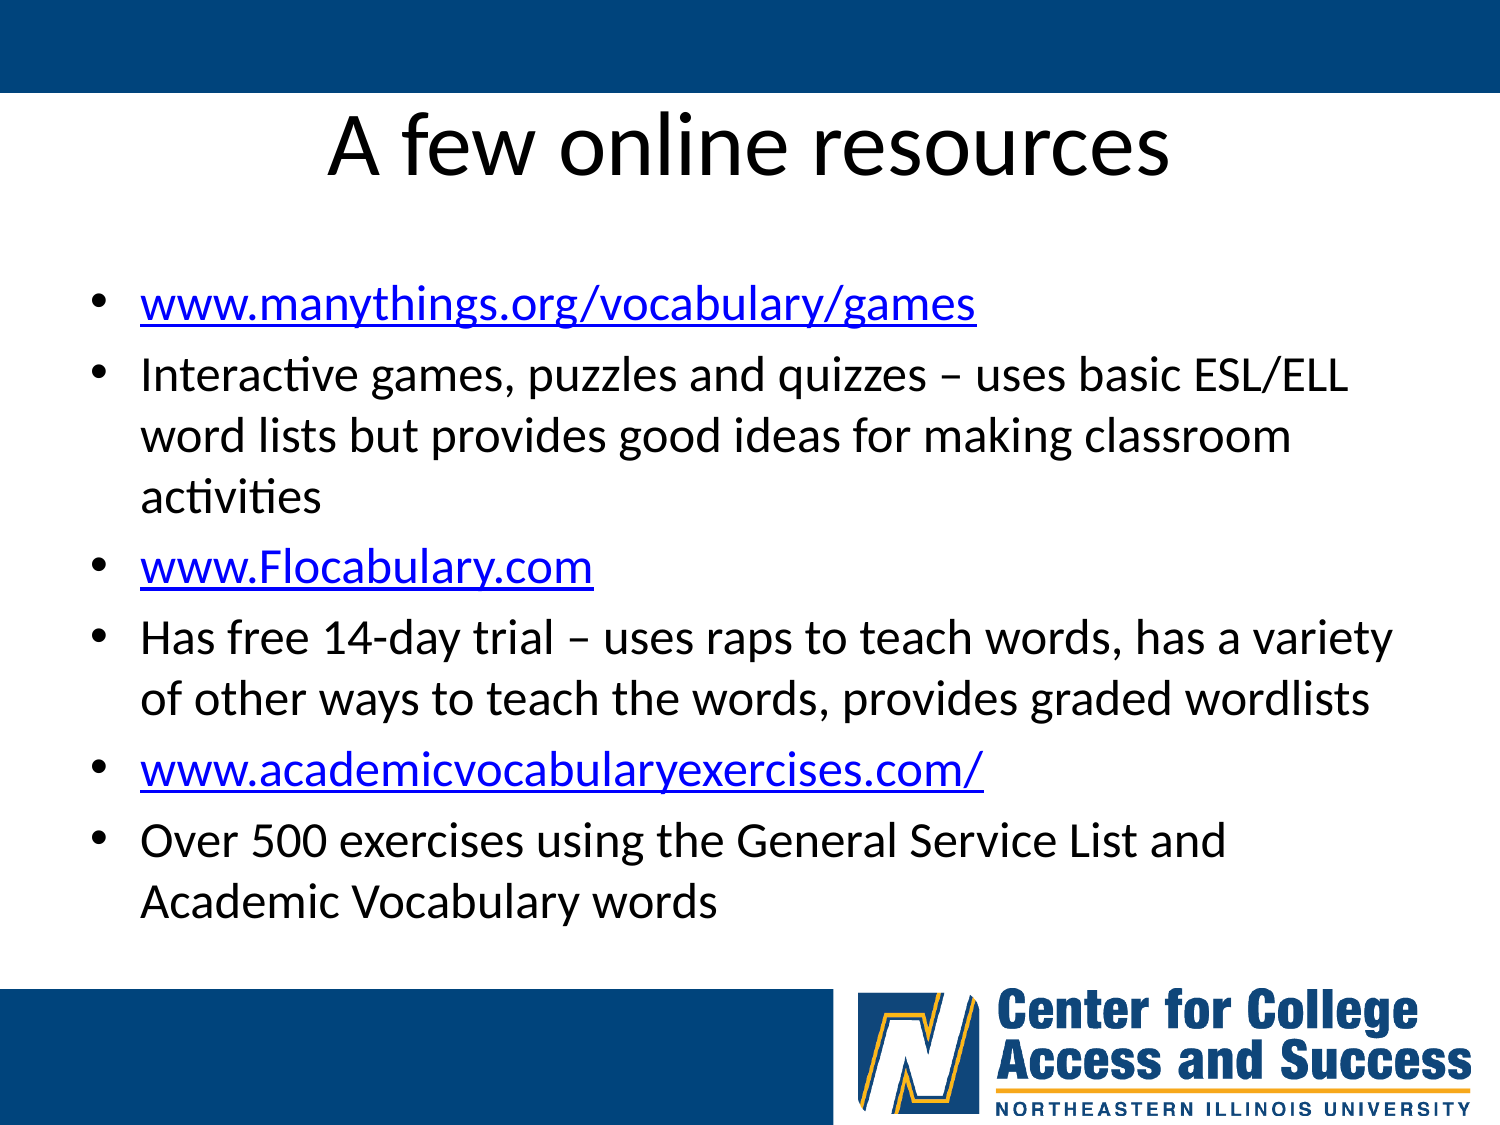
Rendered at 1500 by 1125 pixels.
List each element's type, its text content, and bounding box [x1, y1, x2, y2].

picture [0, 989, 834, 1125]
list www.manythings.org/vocabulary/games Interactive games, puzzles and quizzes – uses basic ESL/ELL word lists but provides good ideas for making classroom activities www.Flocabulary.com Has free 14-day trial – uses raps to teach words, has a variety of other ways to teach the words, provides graded wordlists www.academicvocabularyexercises.com/ Over 500 exercises using the General Service List and Academic Vocabulary words [75, 262, 1425, 1005]
picture [0, 0, 1500, 93]
picture [858, 988, 1471, 1116]
title A few online resources [75, 102, 1425, 233]
